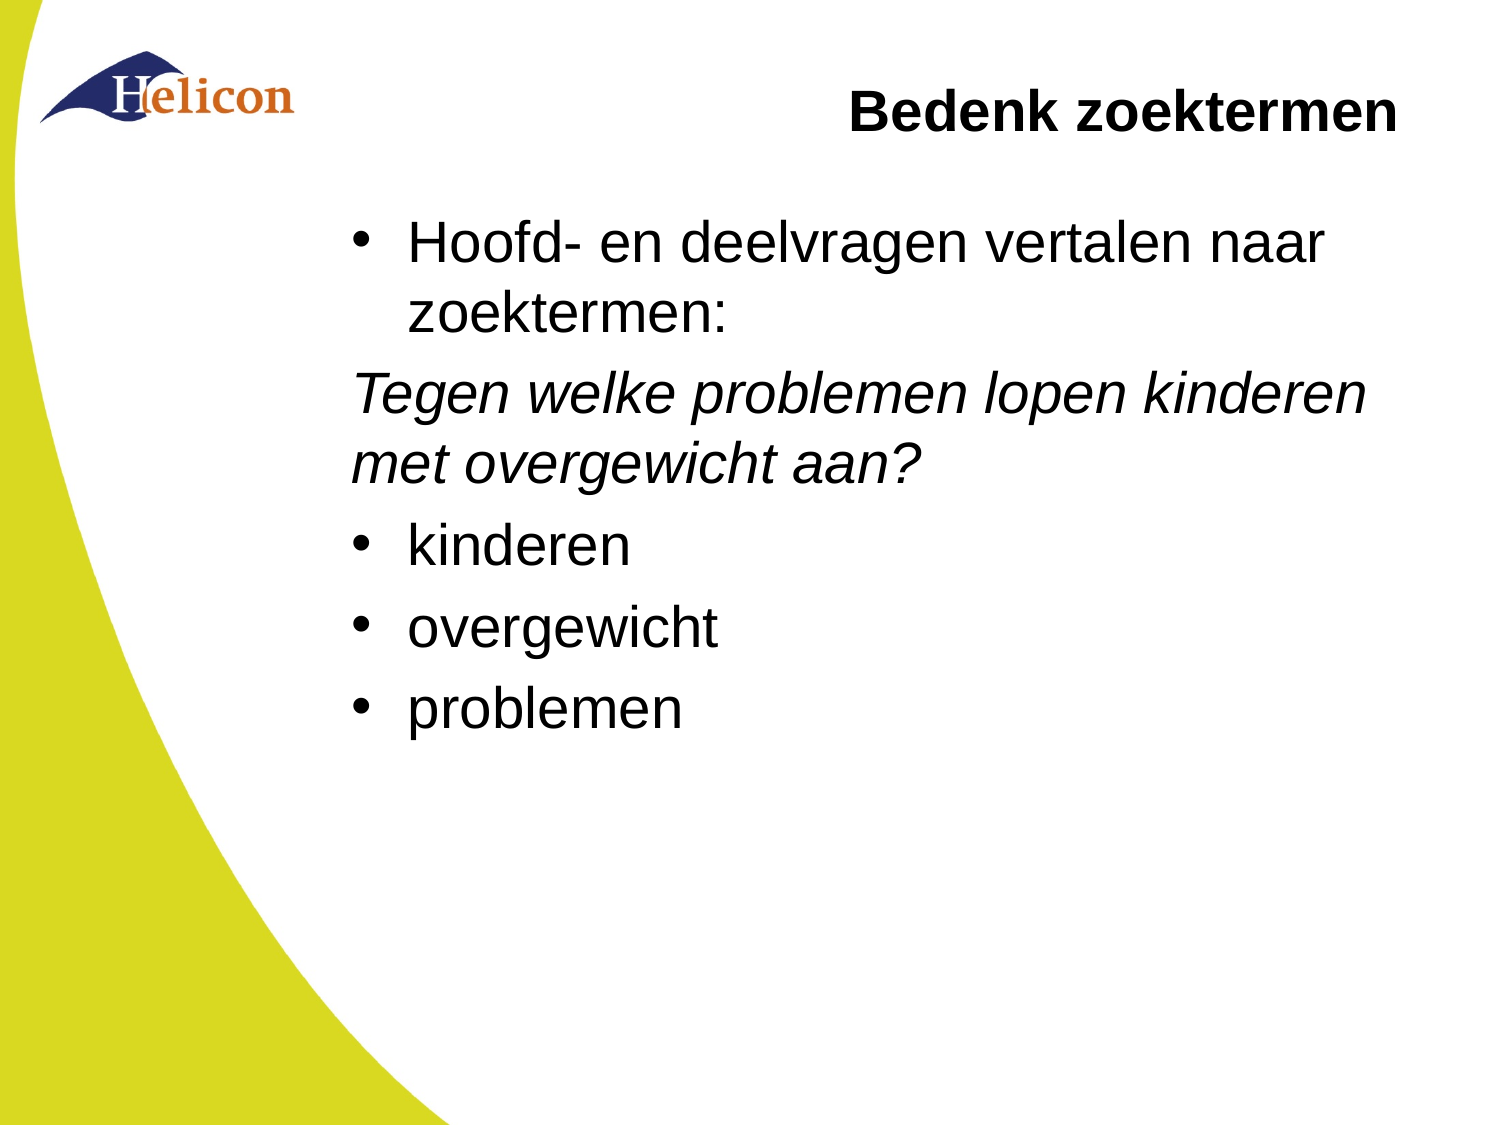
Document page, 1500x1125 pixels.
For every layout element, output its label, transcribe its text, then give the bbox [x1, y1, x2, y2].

picture [0, 0, 1500, 1125]
title Bedenk zoektermen [324, 54, 1415, 161]
list Hoofd- en deelvragen vertalen naar zoektermen: Tegen welke problemen lopen kinderen met overgewicht aan? kinderen overgewicht problemen [336, 196, 1425, 1005]
